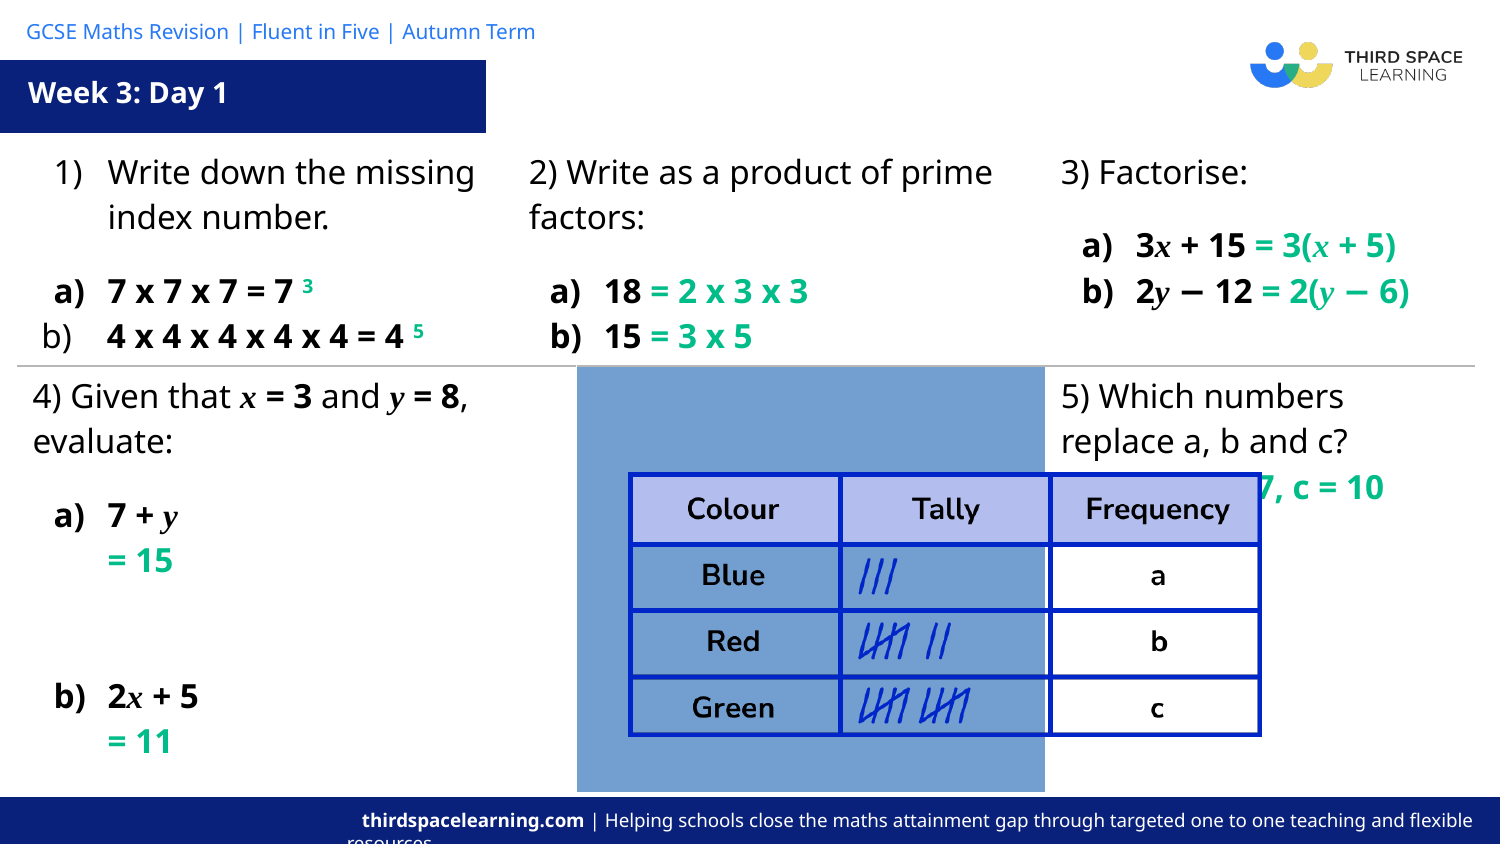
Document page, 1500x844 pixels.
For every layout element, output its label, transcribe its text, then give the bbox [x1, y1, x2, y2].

table_cell 5) Which numbers replace a, b and c? a = 3, b = 7, c = 10 [1047, 367, 1474, 791]
table_header Write down the missing index number. 7 x 7 x 7 = 7 3 b) 4 x 4 x 4 x 4 x 4 = 4 5 [19, 142, 513, 365]
table_header 2) Write as a product of prime factors: 18 = 2 x 3 x 3 15 = 3 x 5 [515, 142, 1045, 365]
text_box Week 3: Day 1 [13, 59, 383, 125]
picture [1250, 33, 1465, 99]
table_header 3) Factorise: 3x + 15 = 3(x + 5) 2y − 12 = 2(y − 6) [1047, 142, 1474, 365]
table_cell 4) Given that x = 3 and y = 8, evaluate: 7 + y = 15 2x + 5 = 11 [19, 367, 576, 791]
picture [628, 472, 1262, 737]
